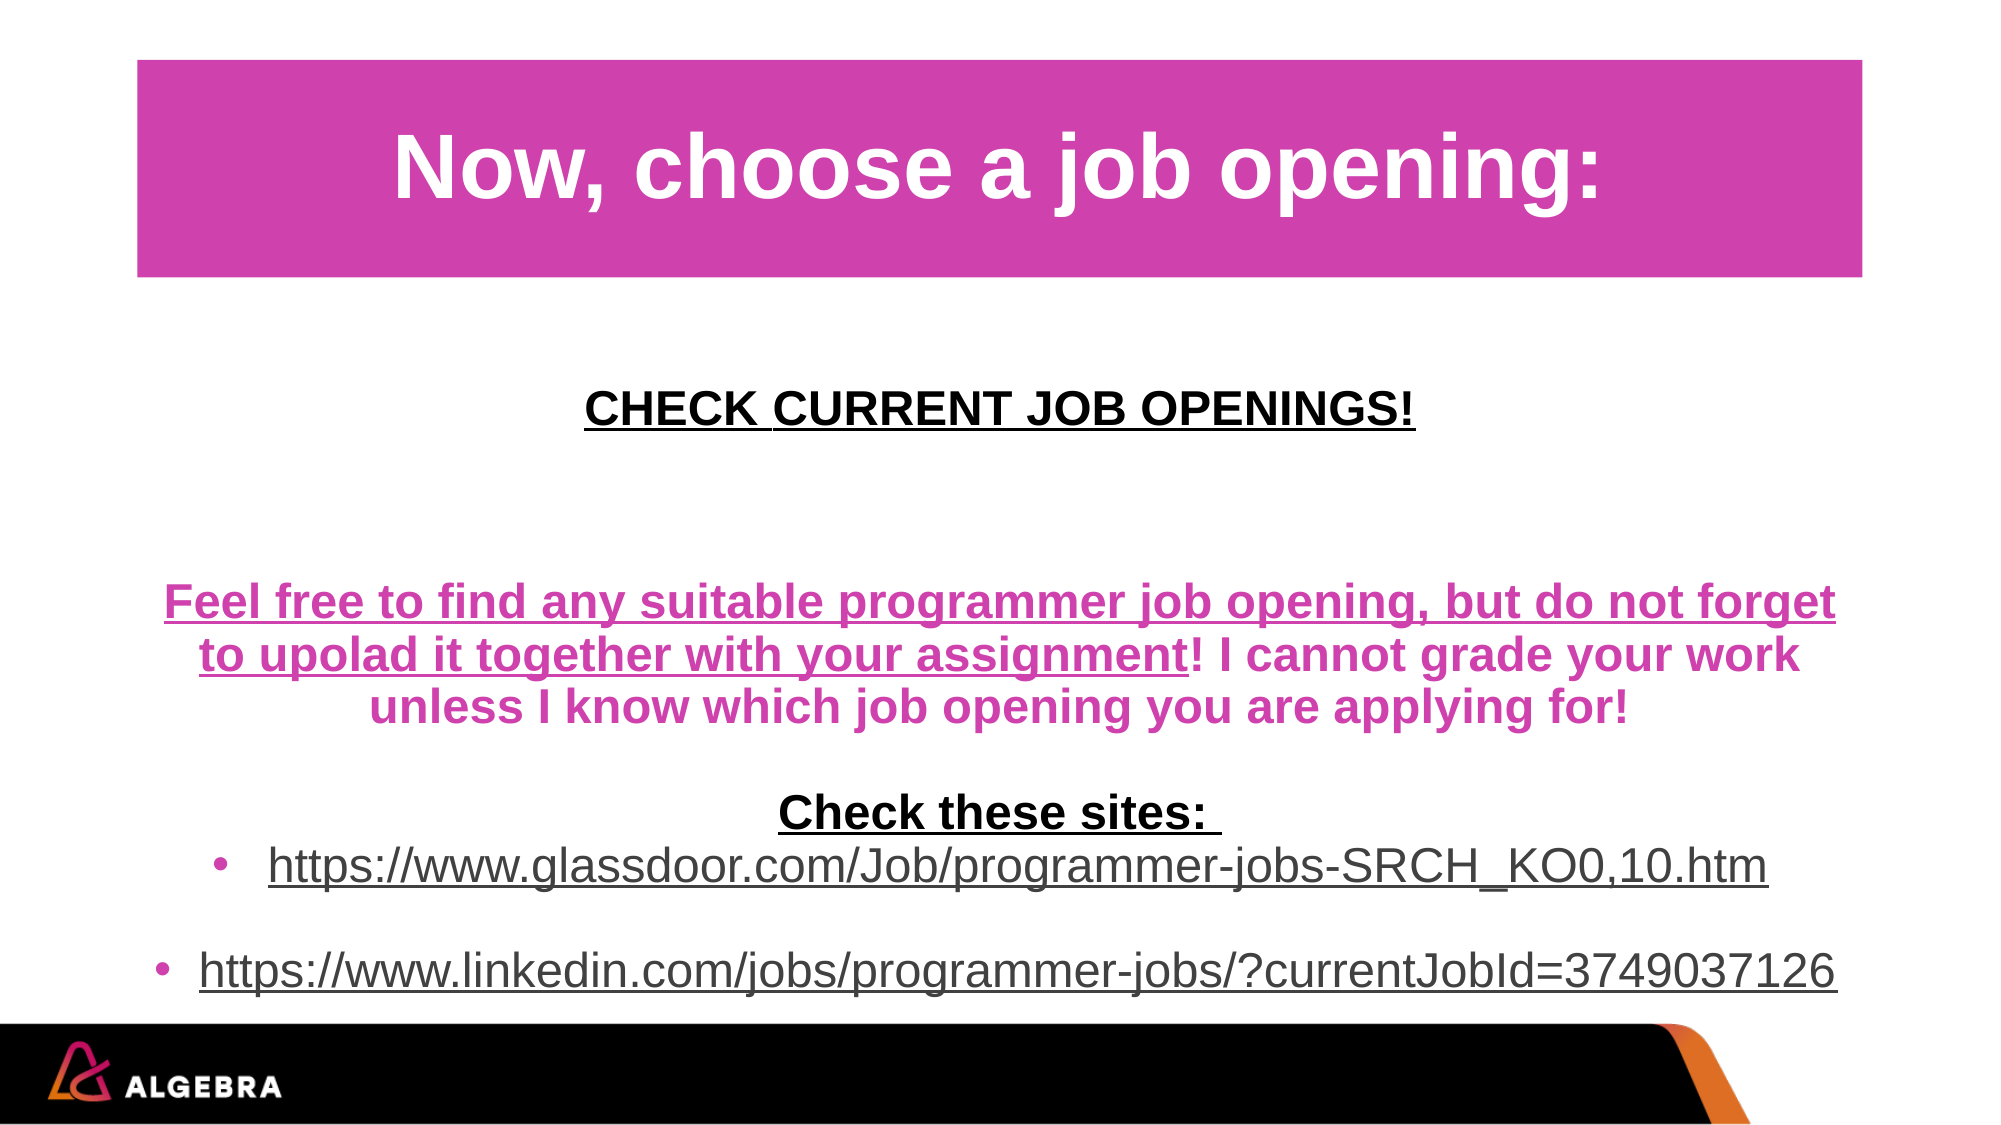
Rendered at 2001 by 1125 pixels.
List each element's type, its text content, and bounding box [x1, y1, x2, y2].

picture [0, 1023, 1958, 1125]
list CHECK CURRENT JOB OPENINGS! Feel free to find any suitable programmer job opening, but do not forget to upolad it together with your assignment! I cannot grade your work unless I know which job opening you are applying for! Check these sites: https://www.glassdoor.com/Job/programmer-jobs-SRCH_KO0,10.htm https://www.linkedin.com/jobs/programmer-jobs/?currentJobId=3749037126 [137, 299, 1863, 1014]
title Now, choose a job opening: [137, 59, 1863, 278]
